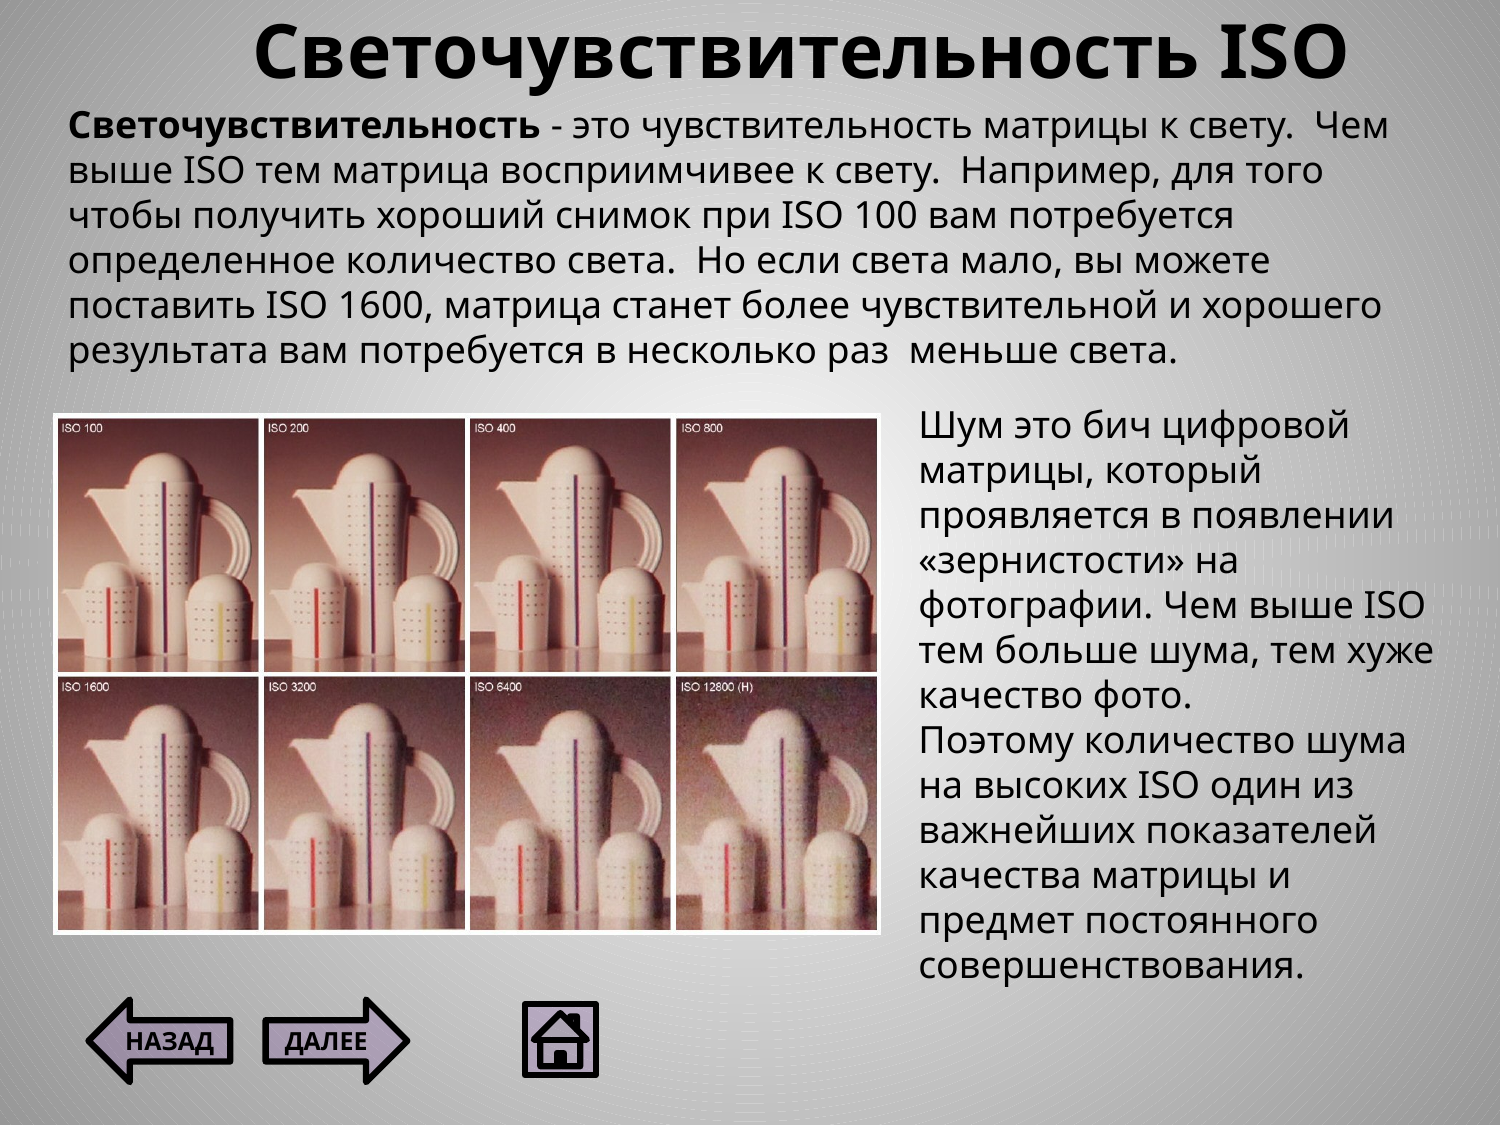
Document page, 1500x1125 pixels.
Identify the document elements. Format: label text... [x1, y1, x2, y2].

title Светочувствительность ISO [174, 0, 1429, 94]
picture [52, 412, 881, 935]
text_box [523, 1002, 598, 1077]
text_box НАЗАД [86, 997, 233, 1085]
text_box Светочувствительность - это чувствительность матрицы к свету. Чем выше ISO тем матрица восприимчивее к свету. Например, для того чтобы получить хороший снимок при ISO 100 вам потребуется определенное количество света. Но если света мало, вы можете поставить ISO 1600, матрица станет более чувствительной и хорошего результата вам потребуется в несколько раз меньше света. [53, 94, 1454, 379]
text_box Шум это бич цифровой матрицы, который проявляется в появлении «зернистости» на фотографии. Чем выше ISO тем больше шума, тем хуже качество фото. Поэтому количество шума на высоких ISO один из важнейших показателей качества матрицы и предмет постоянного совершенствования. [903, 393, 1458, 994]
text_box ДАЛЕЕ [263, 997, 410, 1085]
